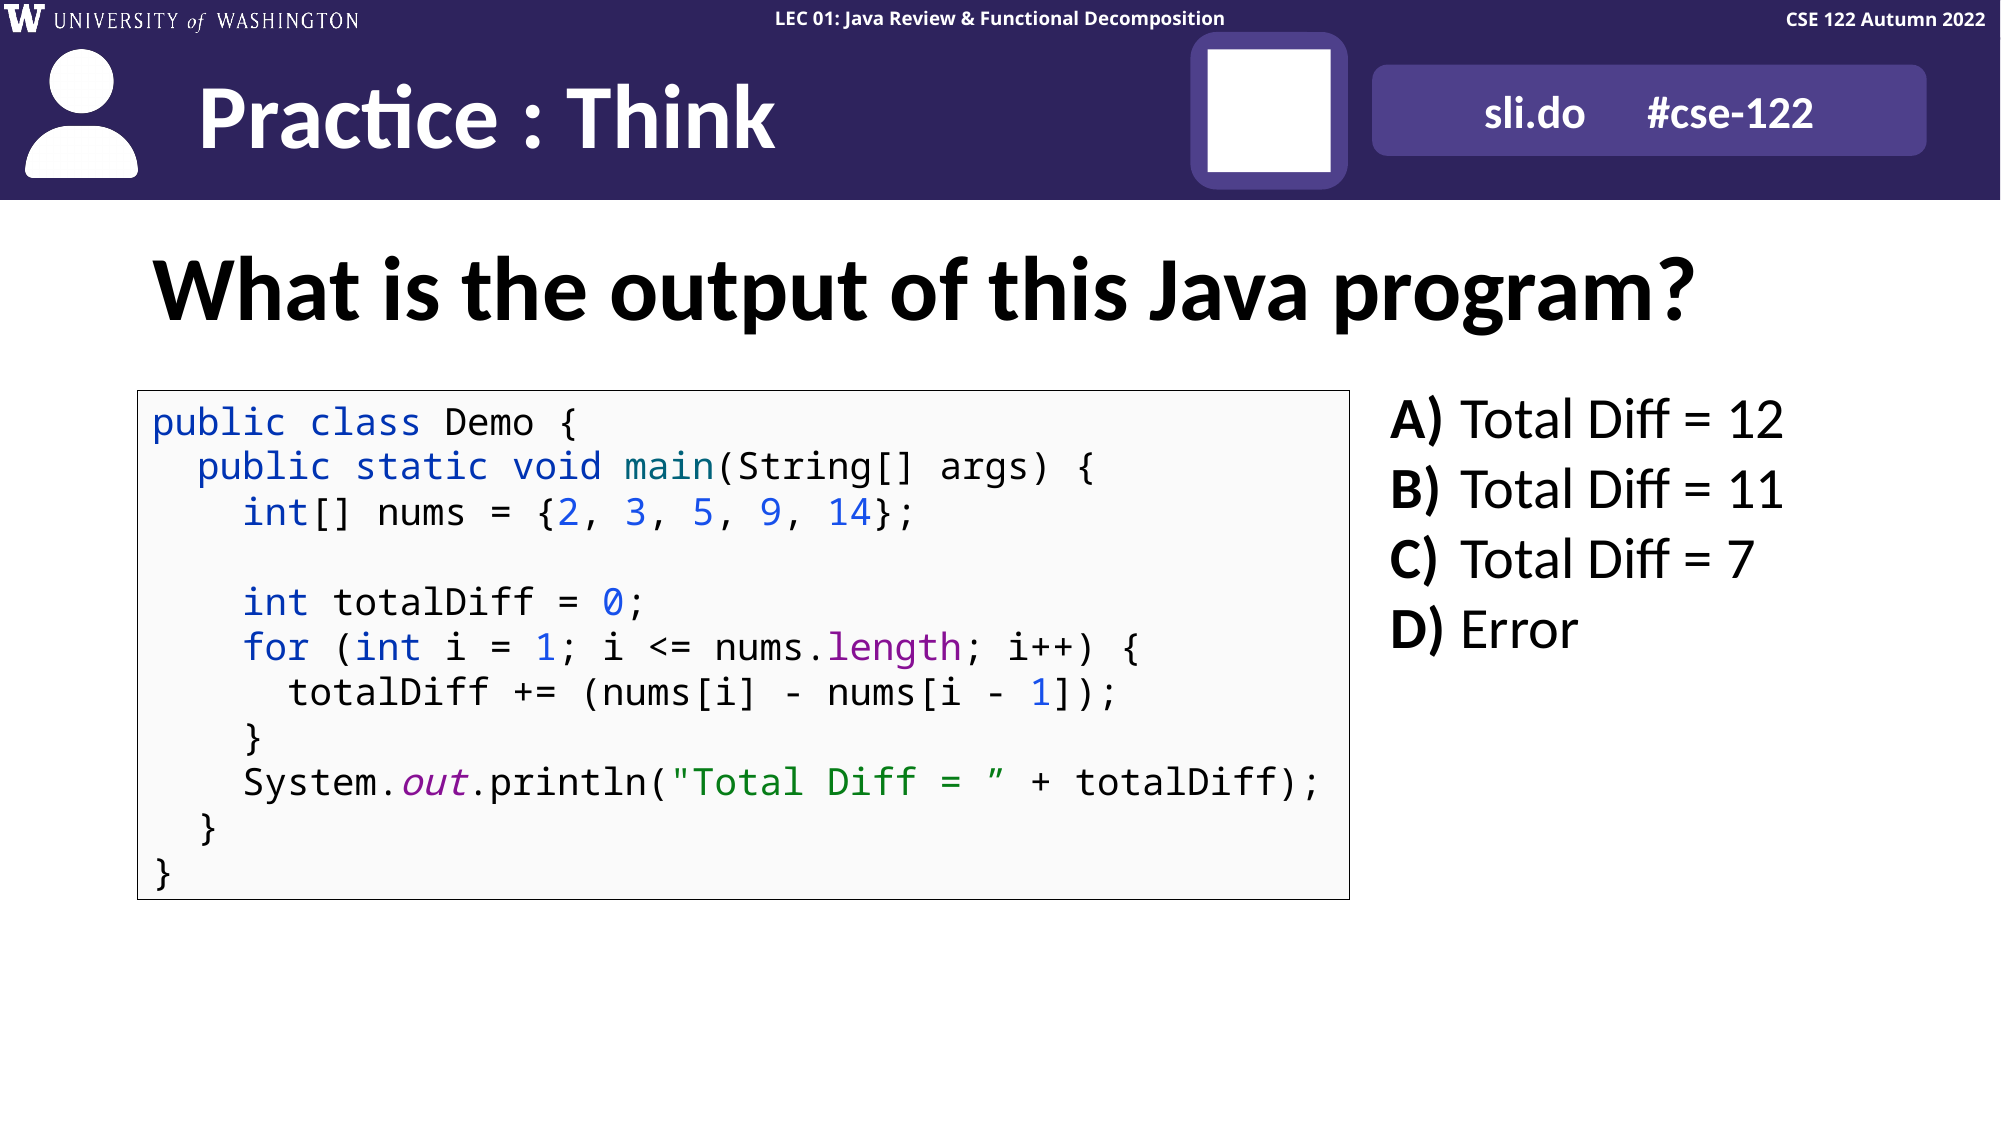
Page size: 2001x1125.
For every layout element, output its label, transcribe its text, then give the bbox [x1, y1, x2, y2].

picture [25, 49, 138, 178]
picture [4, 4, 358, 33]
text_box Total Diff = 12 Total Diff = 11 Total Diff = 7 Error [1376, 372, 1801, 738]
text_box public class Demo { public static void main(String[] args) { int[] nums = {2, 3, 5, 9, 14}; int totalDiff = 0; for (int i = 1; i <= nums.length; i++) { totalDiff += (nums[i] - nums[i - 1]); } System.out.println("Total Diff = ” + totalDiff); } } [137, 390, 1350, 900]
title What is the output of this Java program? [137, 227, 1863, 353]
